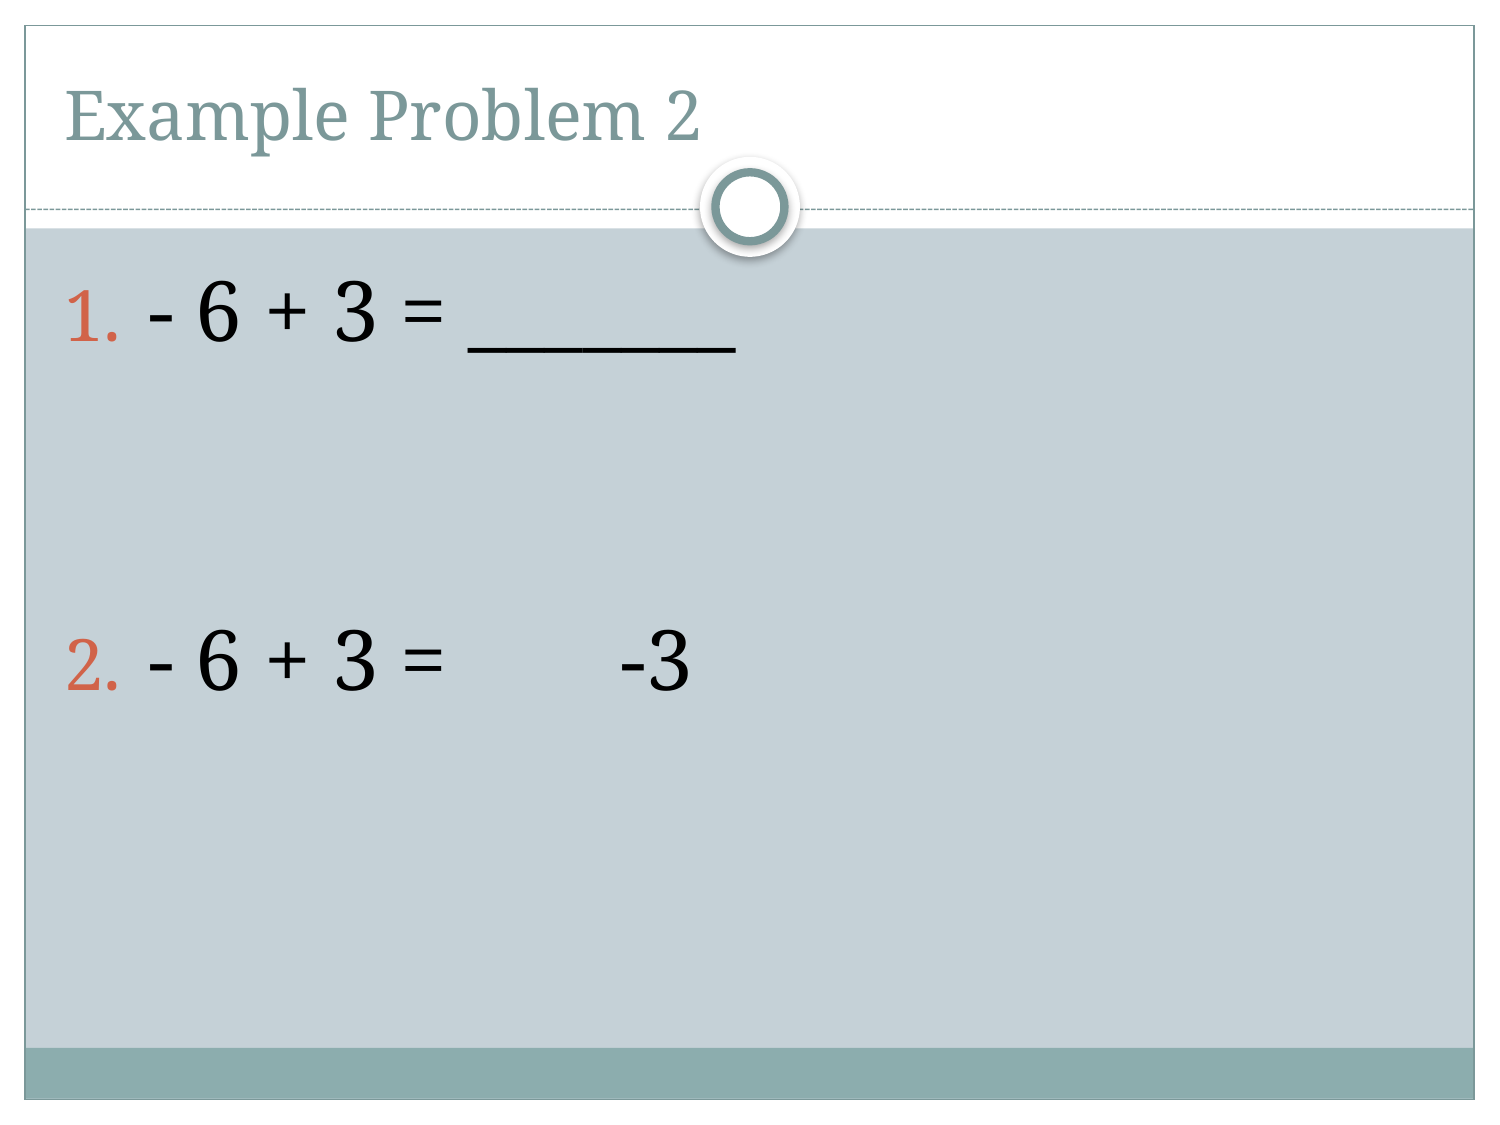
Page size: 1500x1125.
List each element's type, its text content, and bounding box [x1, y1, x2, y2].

list - 6 + 3 = _______ - 6 + 3 = -3 [49, 250, 1445, 1001]
title Example Problem 2 [49, 37, 1450, 162]
